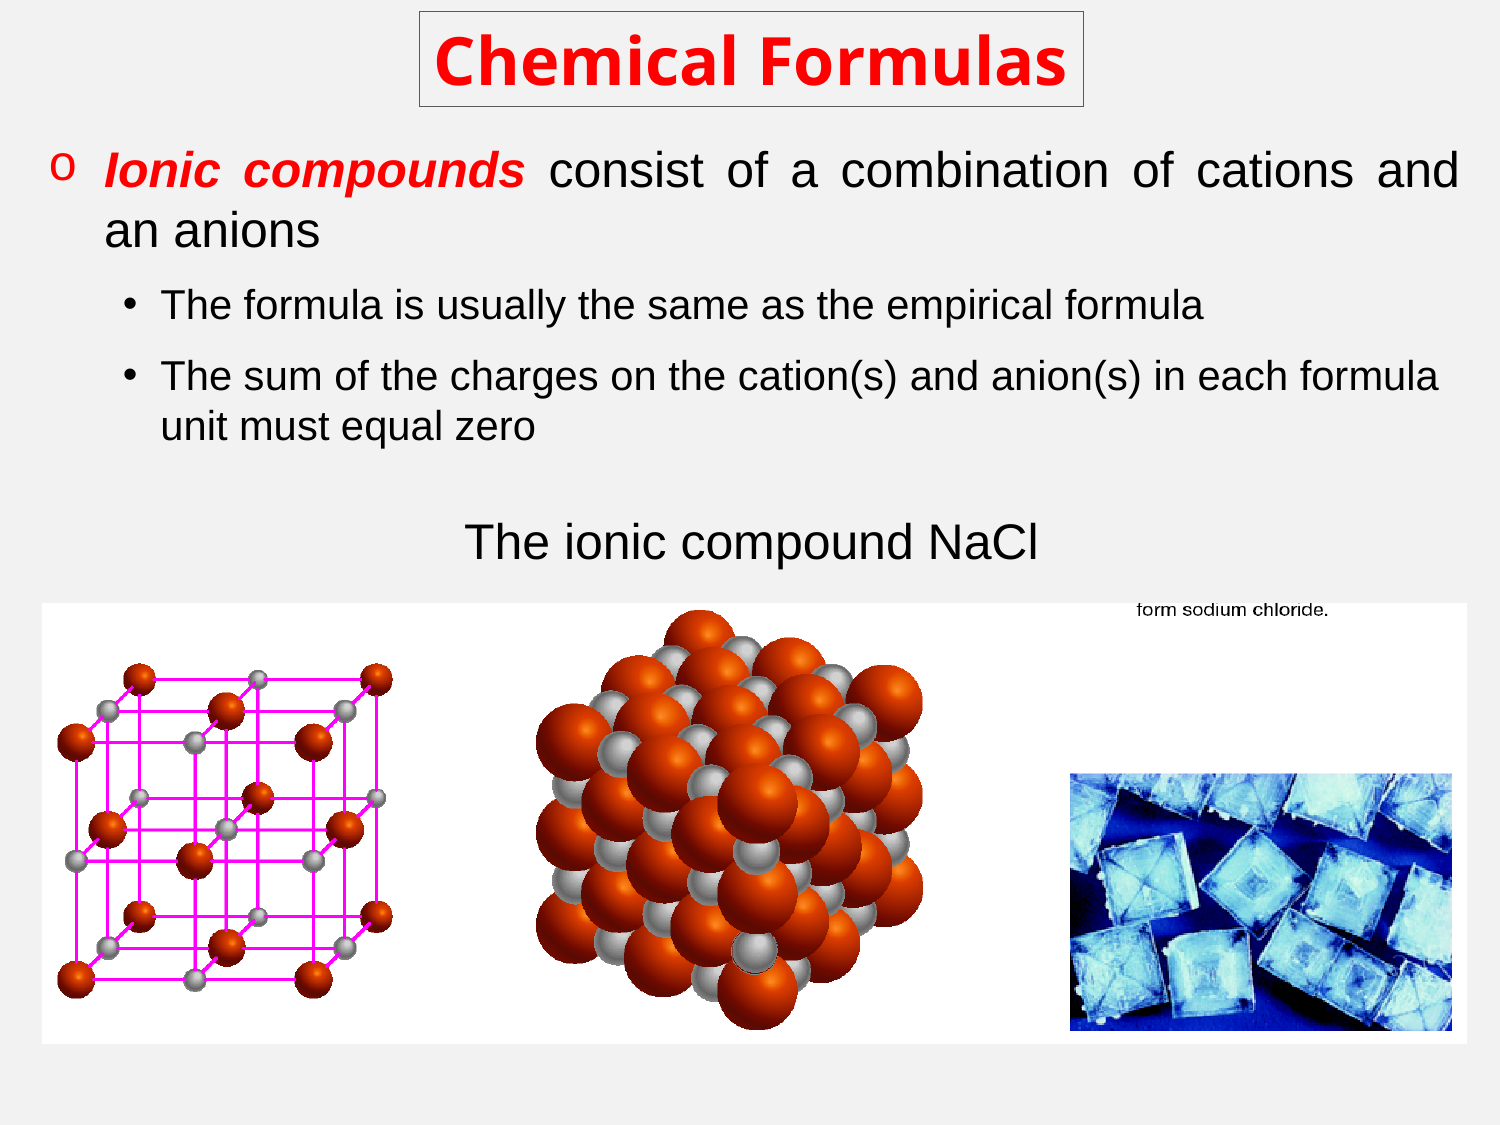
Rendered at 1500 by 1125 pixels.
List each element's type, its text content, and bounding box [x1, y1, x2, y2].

text_box Ionic compounds consist of a combination of cations and an anions The formula is usually the same as the empirical formula The sum of the charges on the cation(s) and anion(s) in each formula unit must equal zero [33, 129, 1476, 457]
text_box Chemical Formulas [419, 11, 1084, 107]
text_box The ionic compound NaCl [449, 502, 1054, 577]
picture [41, 603, 1467, 1045]
